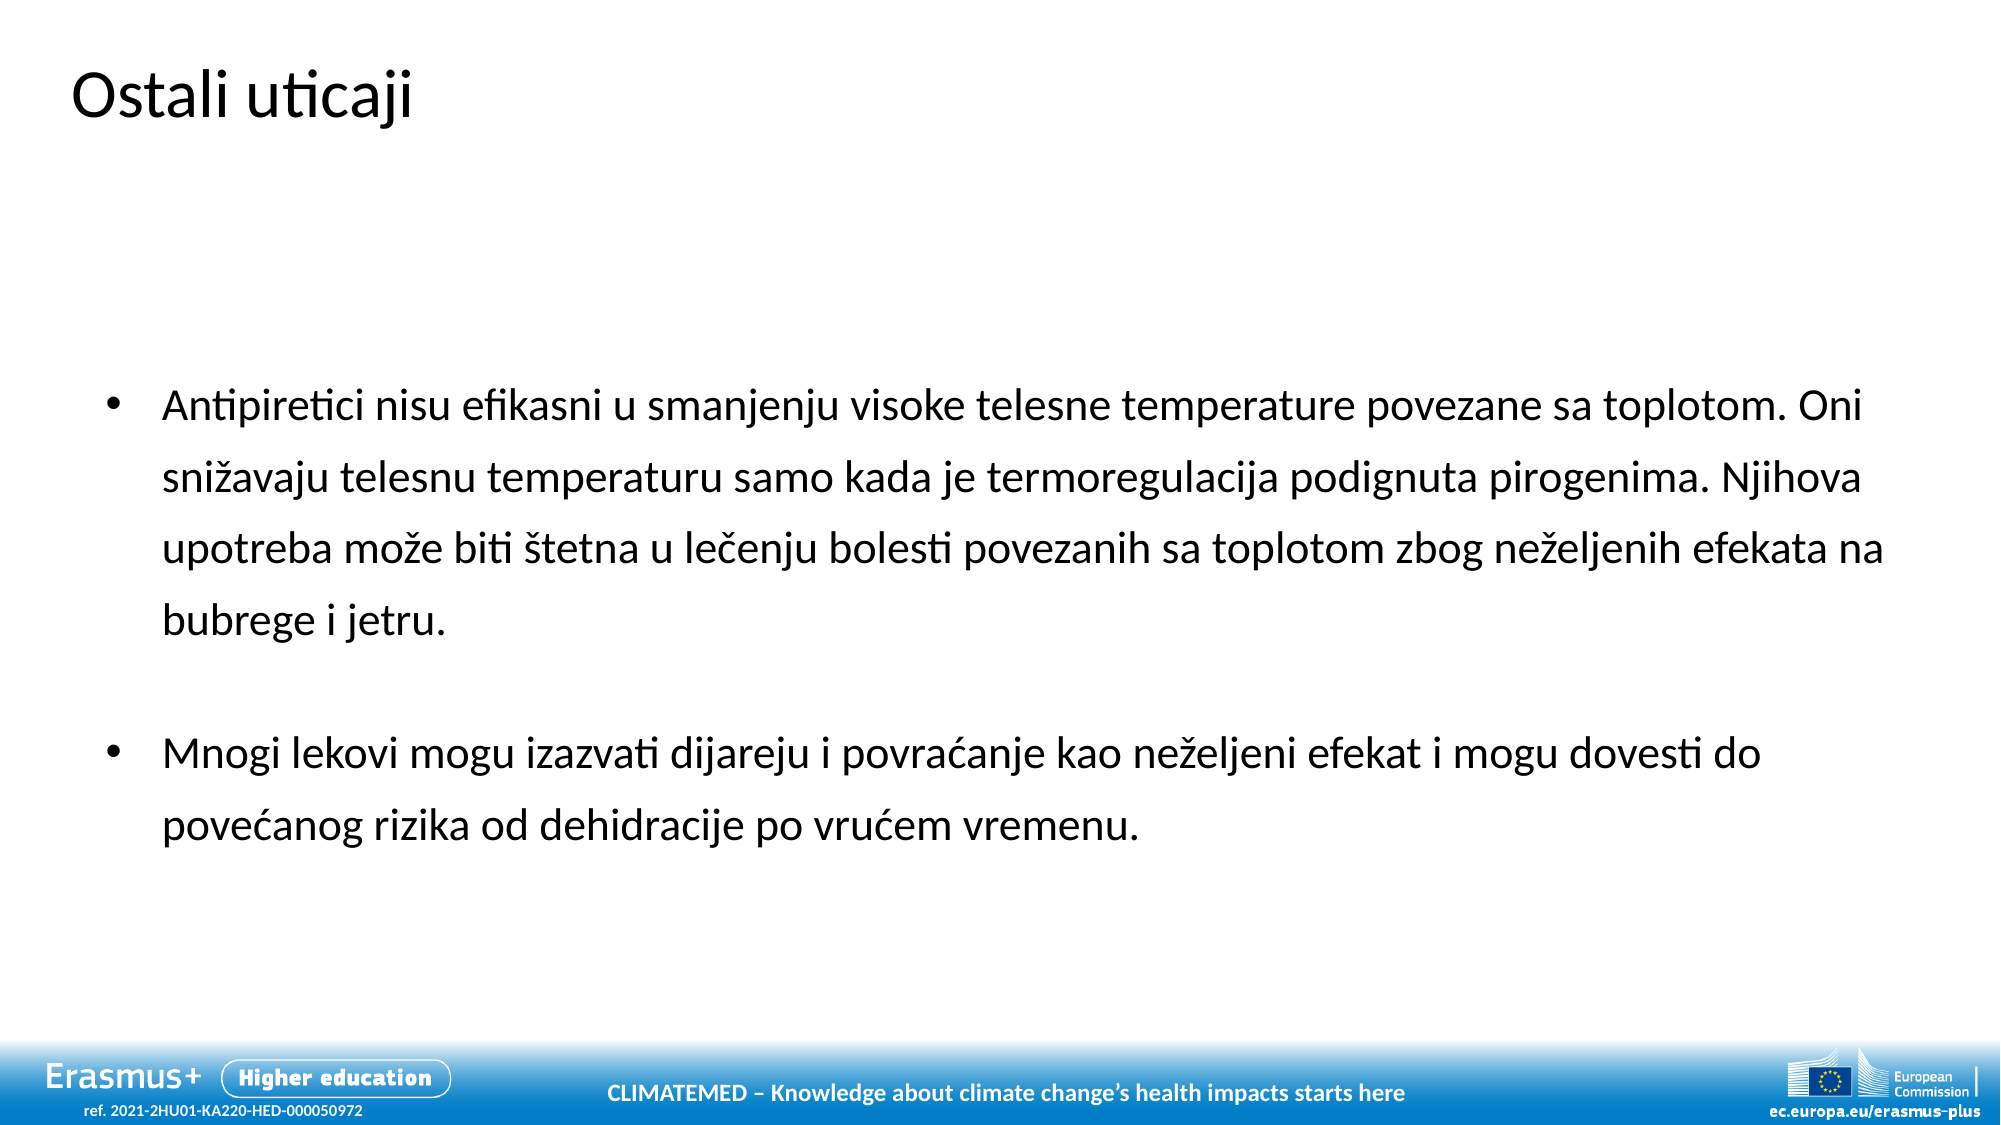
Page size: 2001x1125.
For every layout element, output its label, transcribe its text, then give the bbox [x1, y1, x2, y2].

list Antipiretici nisu efikasni u smanjenju visoke telesne temperature povezane sa toplotom. Oni snižavaju telesnu temperaturu samo kada je termoregulacija podignuta pirogenima. Njihova upotreba može biti štetna u lečenju bolesti povezanih sa toplotom zbog neželjenih efekata na bubrege i jetru. Mnogi lekovi mogu izazvati dijareju i povraćanje kao neželjeni efekat i mogu dovesti do povećanog rizika od dehidracije po vrućem vremenu. [90, 350, 1964, 1035]
picture [0, 899, 2000, 1125]
text_box Ostali uticaji [56, 50, 2000, 141]
